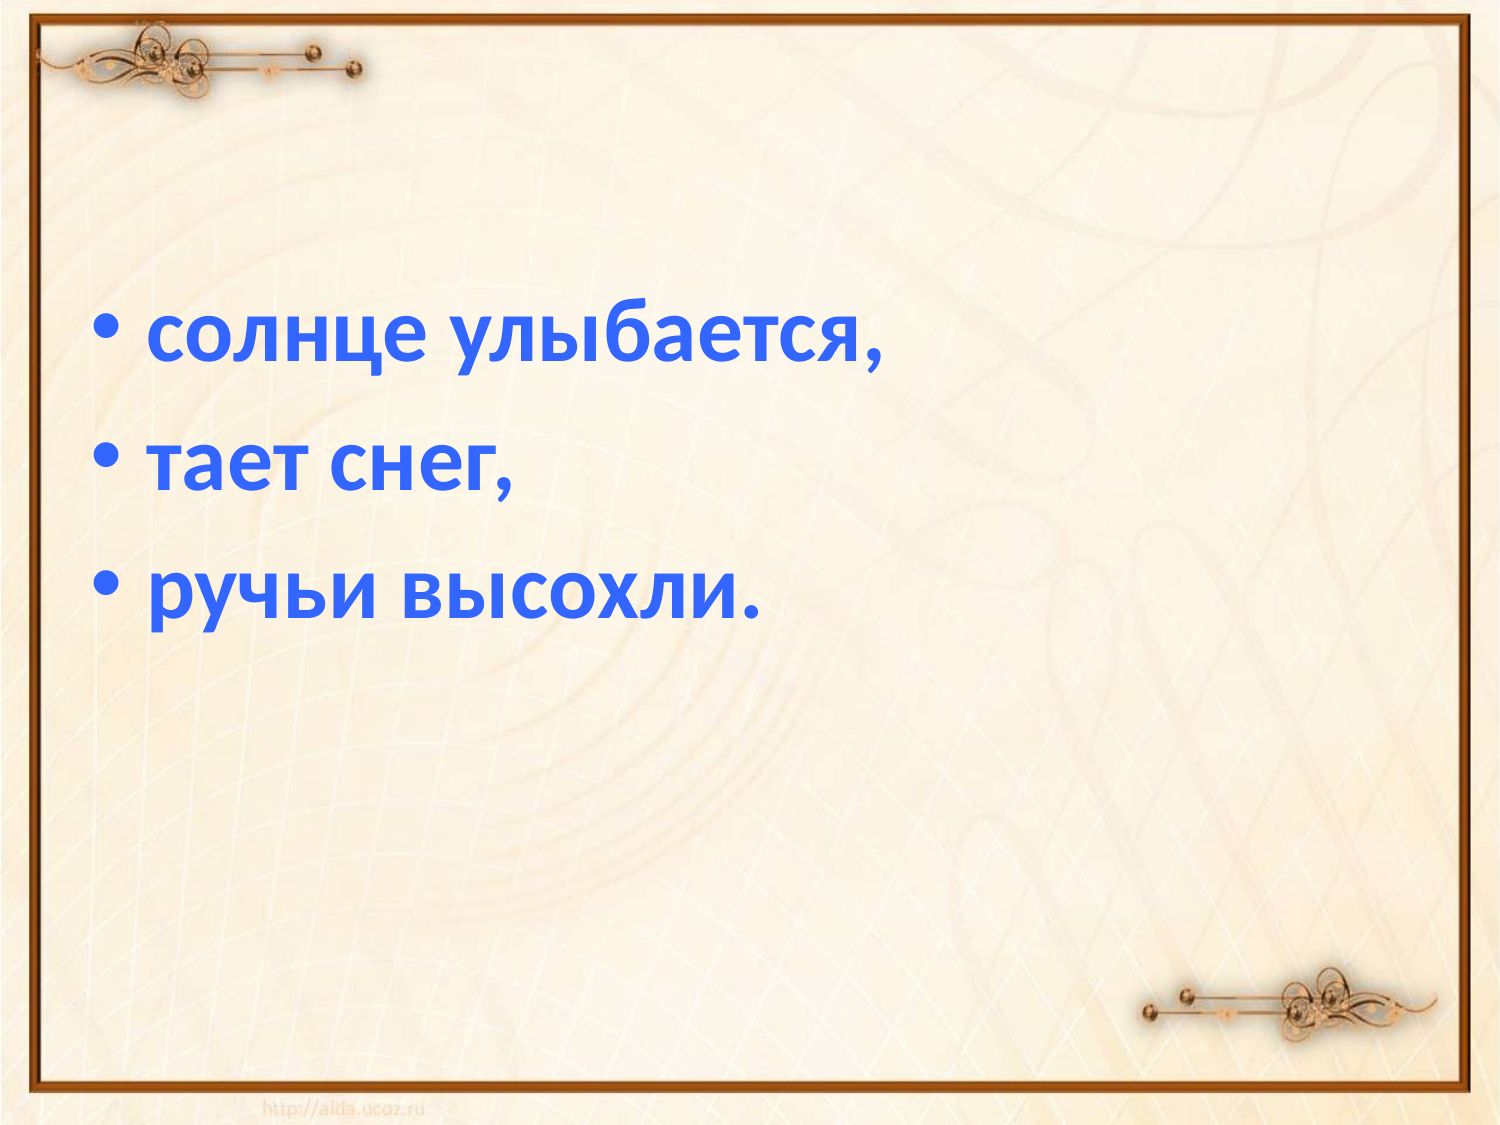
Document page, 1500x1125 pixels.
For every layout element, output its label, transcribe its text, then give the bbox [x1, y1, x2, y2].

list солнце улыбается, тает снег, ручьи высохли. [75, 262, 1425, 1005]
picture [0, 0, 1500, 1125]
